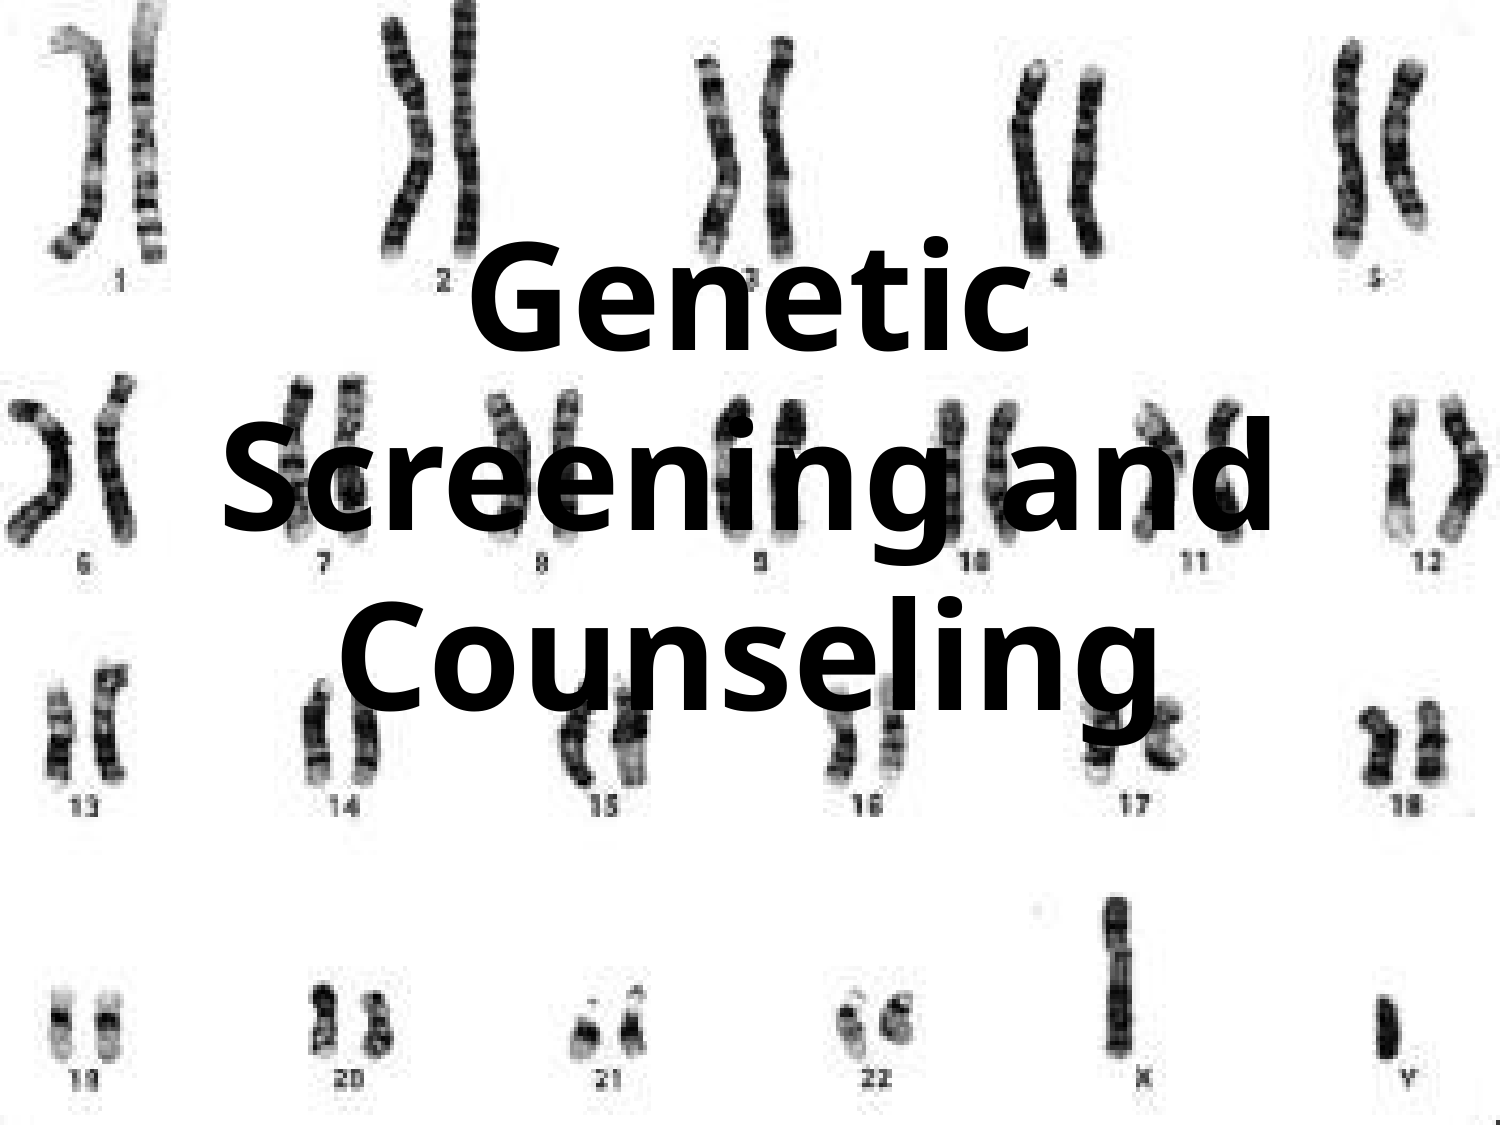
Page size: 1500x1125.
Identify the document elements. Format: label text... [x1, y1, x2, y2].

title Genetic Screening and Counseling [112, 349, 1388, 591]
picture [0, 0, 1500, 1125]
